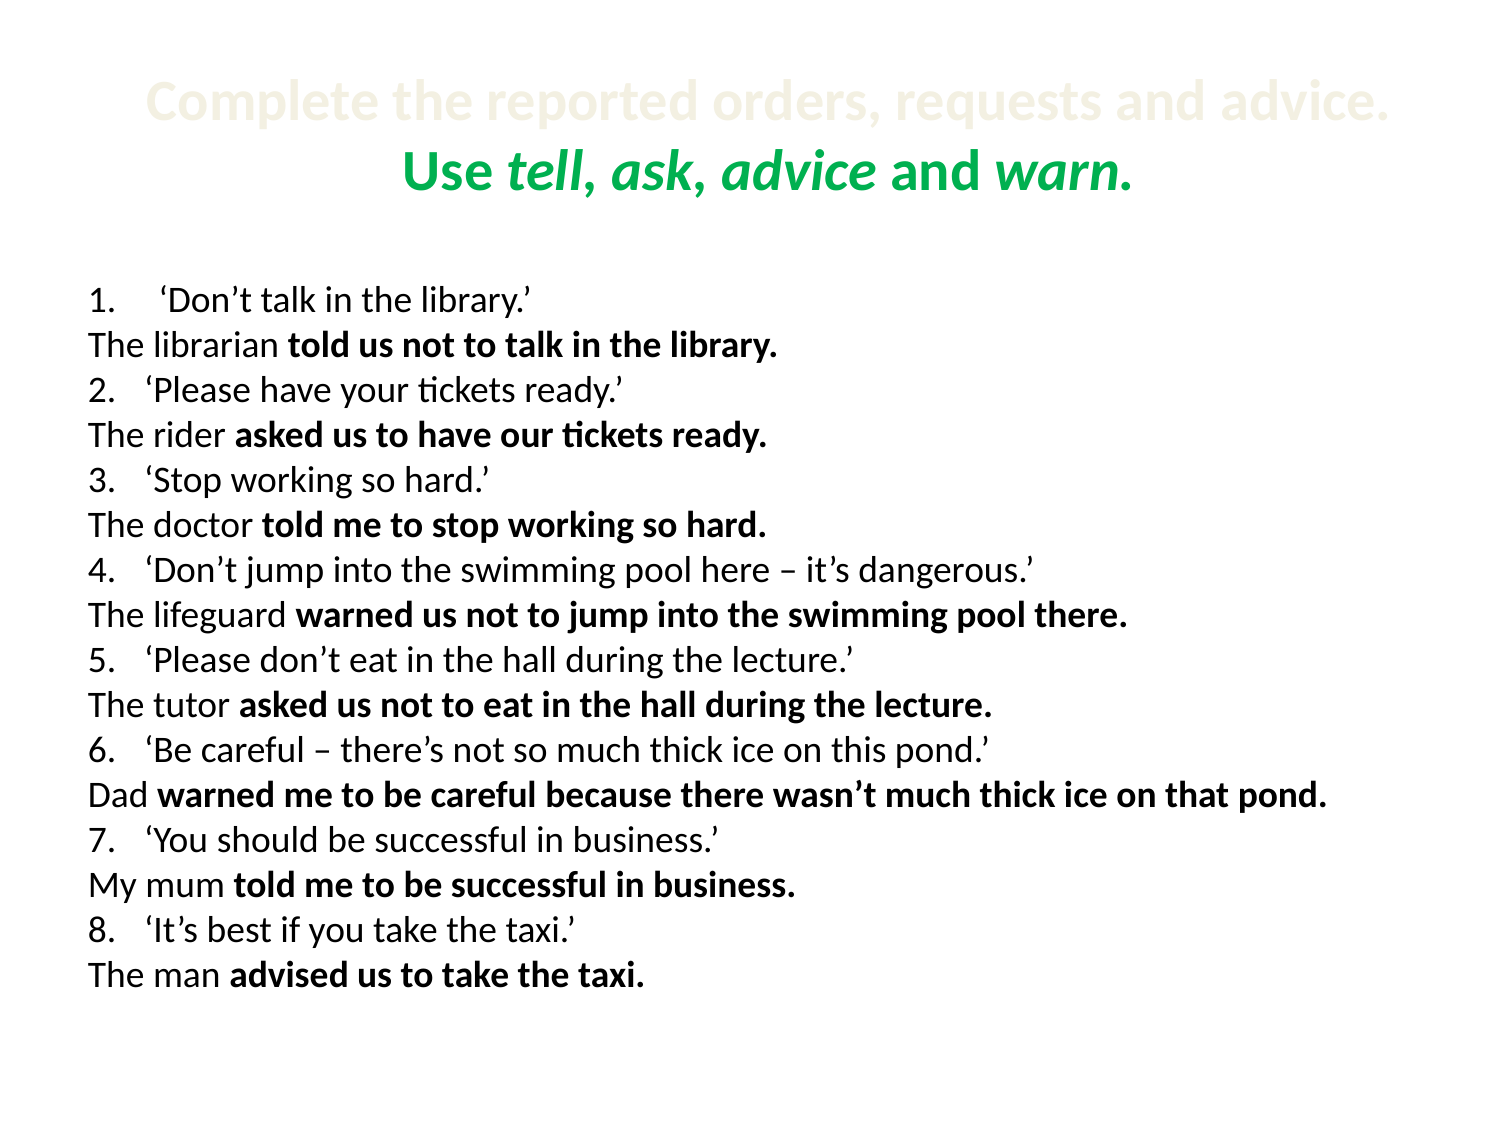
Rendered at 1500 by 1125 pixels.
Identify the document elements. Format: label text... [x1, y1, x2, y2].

text_box 1. ‘Don’t talk in the library.’ The librarian told us not to talk in the library. ‘Please have your tickets ready.’ The rider asked us to have our tickets ready. ‘Stop working so hard.’ The doctor told me to stop working so hard. ‘Don’t jump into the swimming pool here – it’s dangerous.’ The lifeguard warned us not to jump into the swimming pool there. ‘Please don’t eat in the hall during the lecture.’ The tutor asked us not to eat in the hall during the lecture. ‘Be careful – there’s not so much thick ice on this pond.’ Dad warned me to be careful because there wasn’t much thick ice on that pond. ‘You should be successful in business.’ My mum told me to be successful in business. ‘It’s best if you take the taxi.’ The man advised us to take the taxi. [73, 267, 1457, 1002]
text_box Complete the reported orders, requests and advice. Use tell, ask, advice and warn. [131, 54, 1407, 210]
